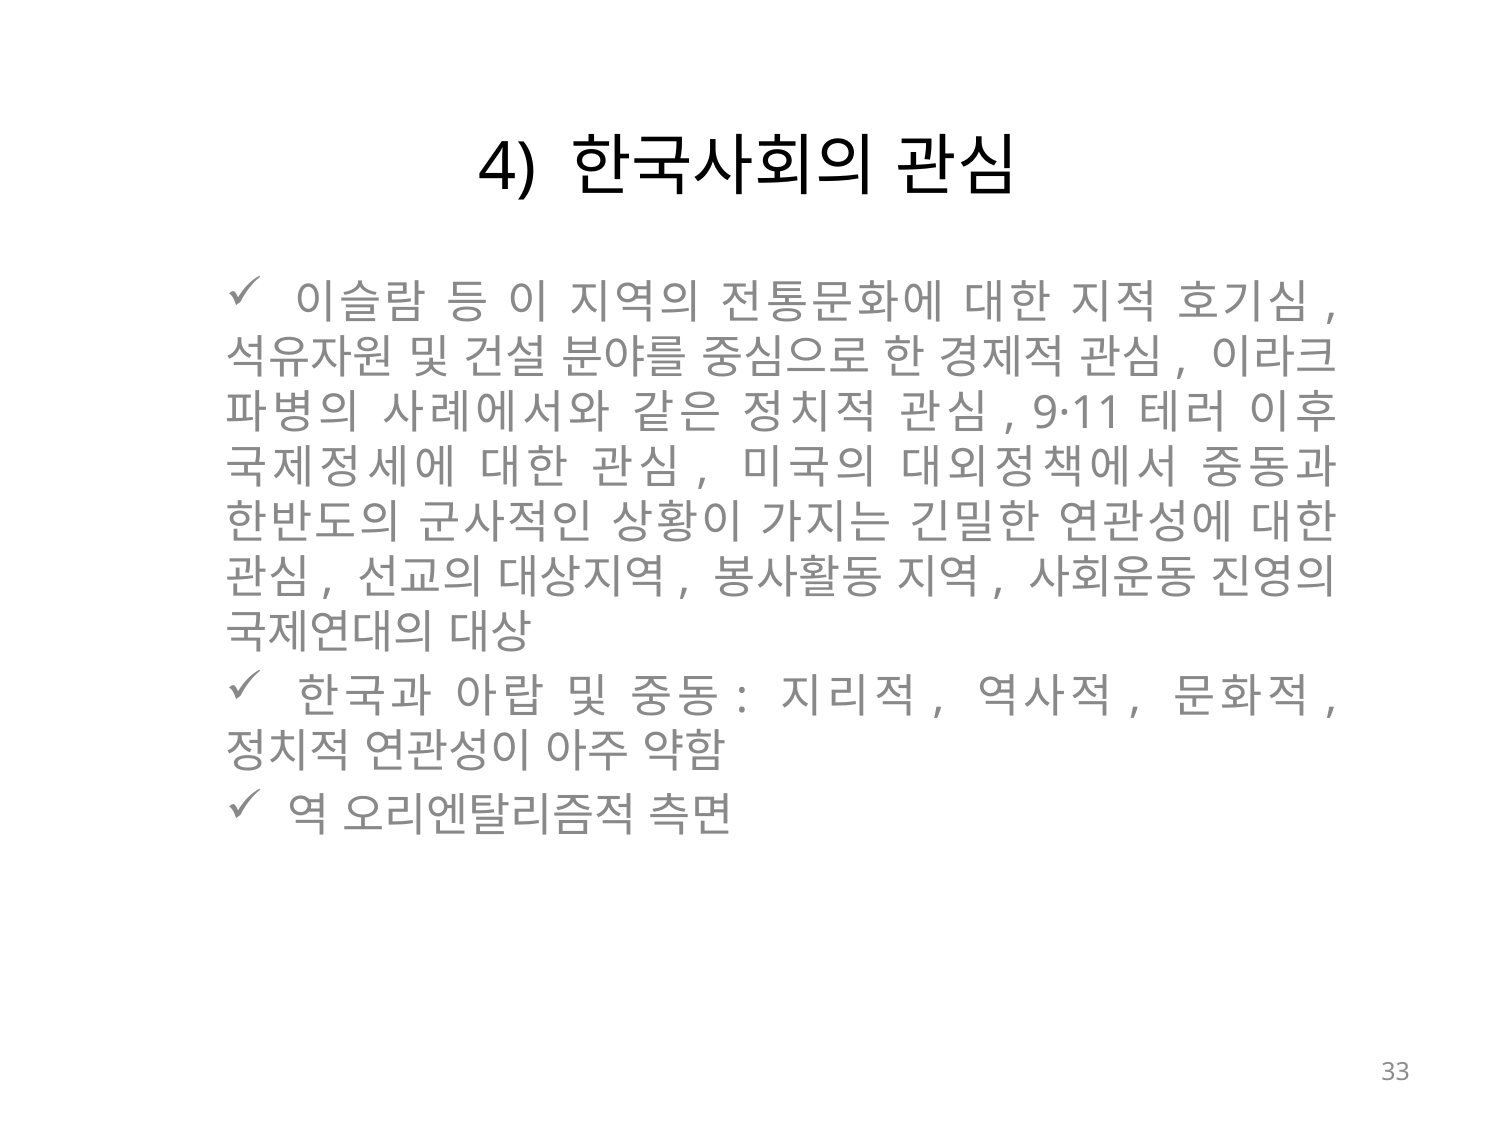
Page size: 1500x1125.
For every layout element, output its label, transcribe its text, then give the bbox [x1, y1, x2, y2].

title 4) 한국사회의 관심 [112, 66, 1388, 149]
subtitle 이슬람 등 이 지역의 전통문화에 대한 지적 호기심, 석유자원 및 건설 분야를 중심으로 한 경제적 관심, 이라크 파병의 사례에서와 같은 정치적 관심, 9·11테러 이후 국제정세에 대한 관심, 미국의 대외정책에서 중동과 한반도의 군사적인 상황이 가지는 긴밀한 연관성에 대한 관심, 선교의 대상지역, 봉사활동 지역, 사회운동 진영의 국제연대의 대상 한국과 아랍 및 중동: 지리적, 역사적, 문화적, 정치적 연관성이 아주 약함 역 오리엔탈리즘적 측면 [135, 196, 1353, 1000]
slide_number 33 [1074, 1042, 1425, 1103]
